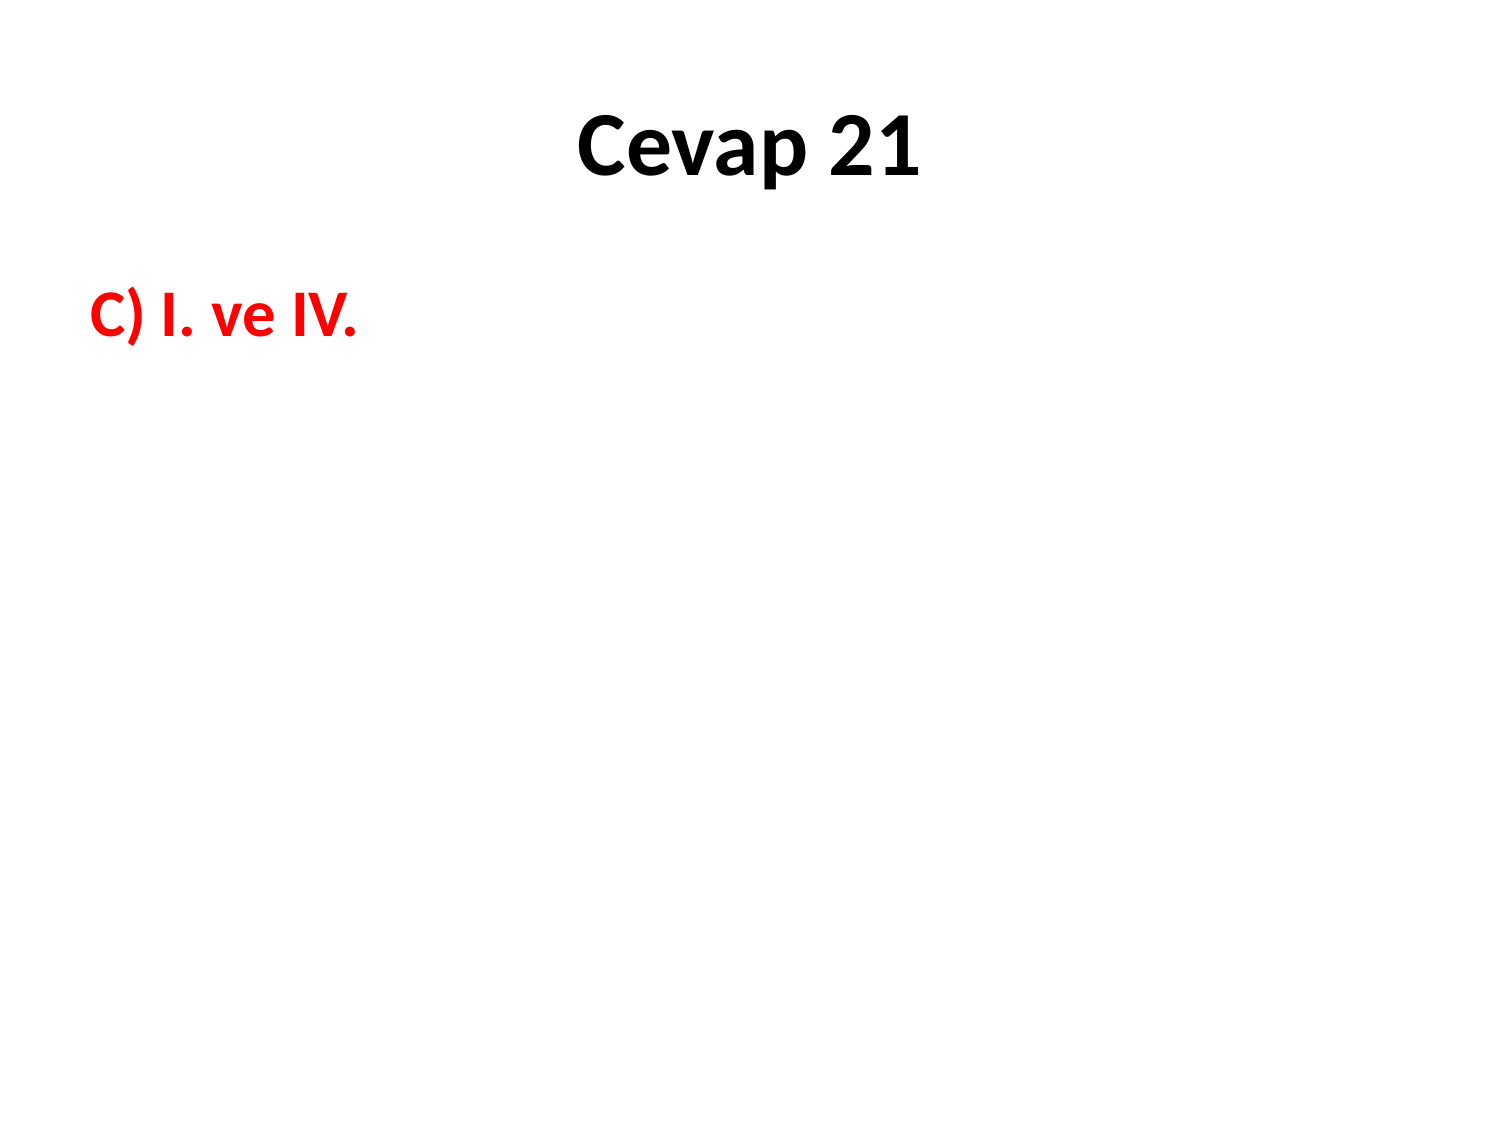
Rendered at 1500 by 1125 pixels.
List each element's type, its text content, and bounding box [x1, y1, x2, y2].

list C) I. ve IV. [75, 262, 1425, 1005]
title Cevap 21 [75, 45, 1425, 233]
